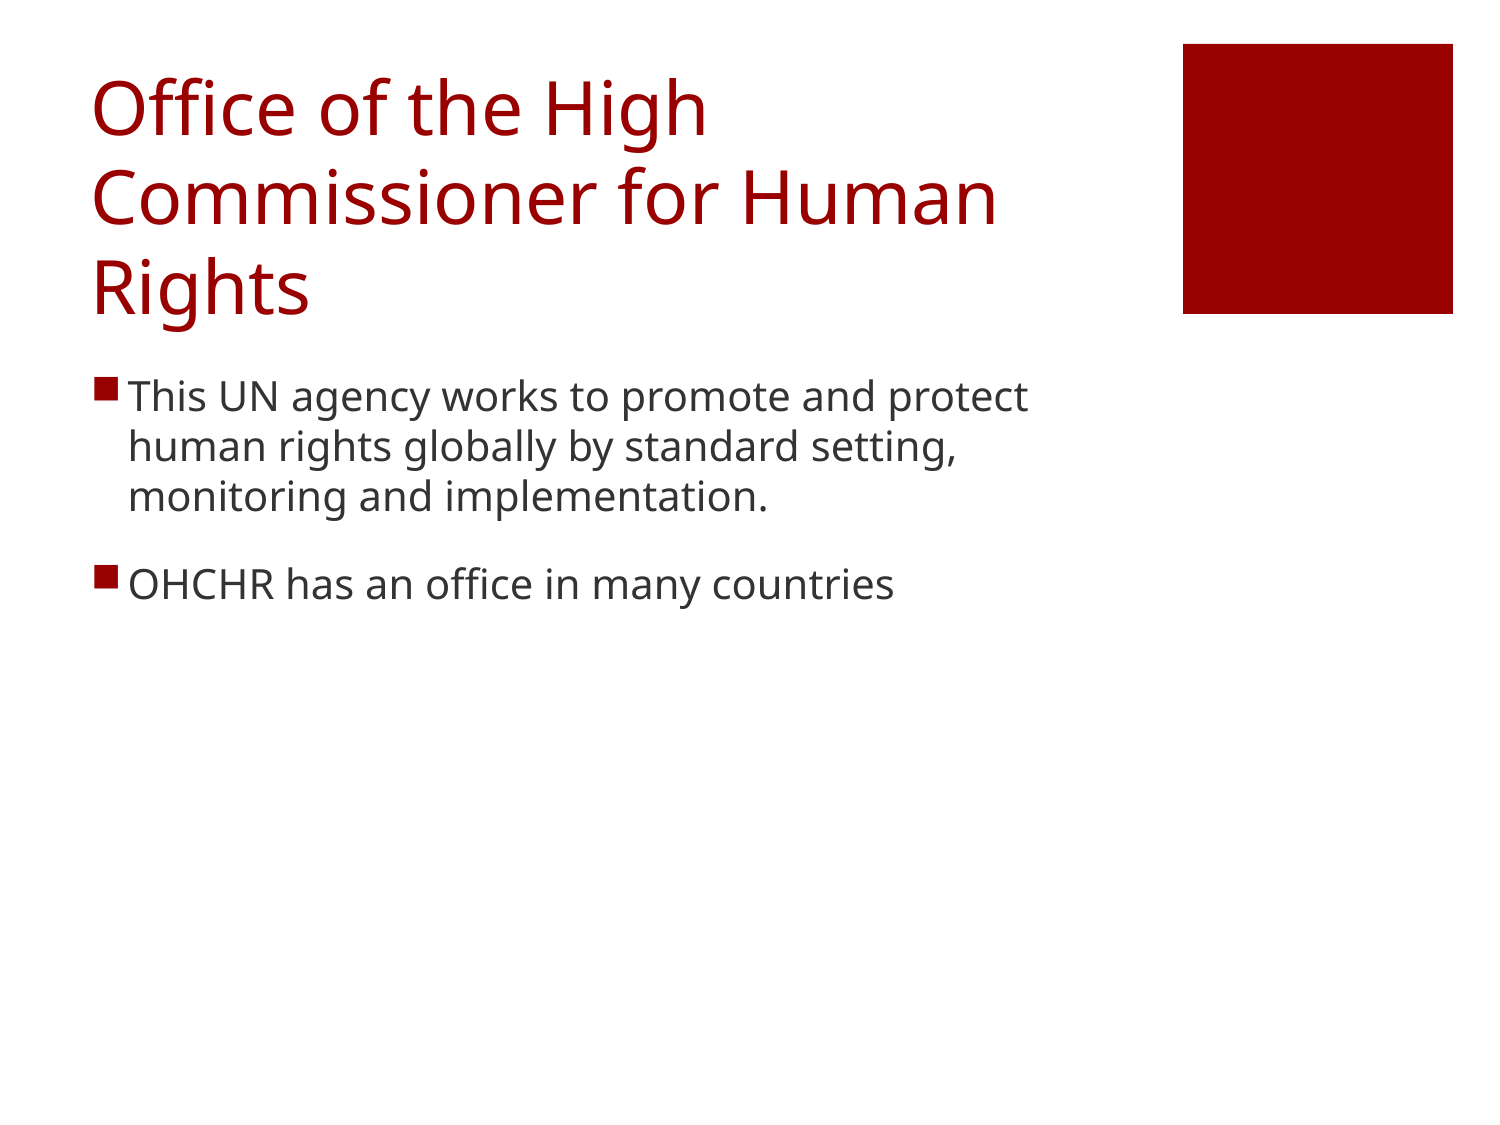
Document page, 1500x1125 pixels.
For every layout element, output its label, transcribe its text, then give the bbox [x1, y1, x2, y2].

list This UN agency works to promote and protect human rights globally by standard setting, monitoring and implementation. OHCHR has an office in many countries [75, 362, 1143, 1005]
title Office of the High Commissioner for Human Rights [75, 149, 1143, 338]
